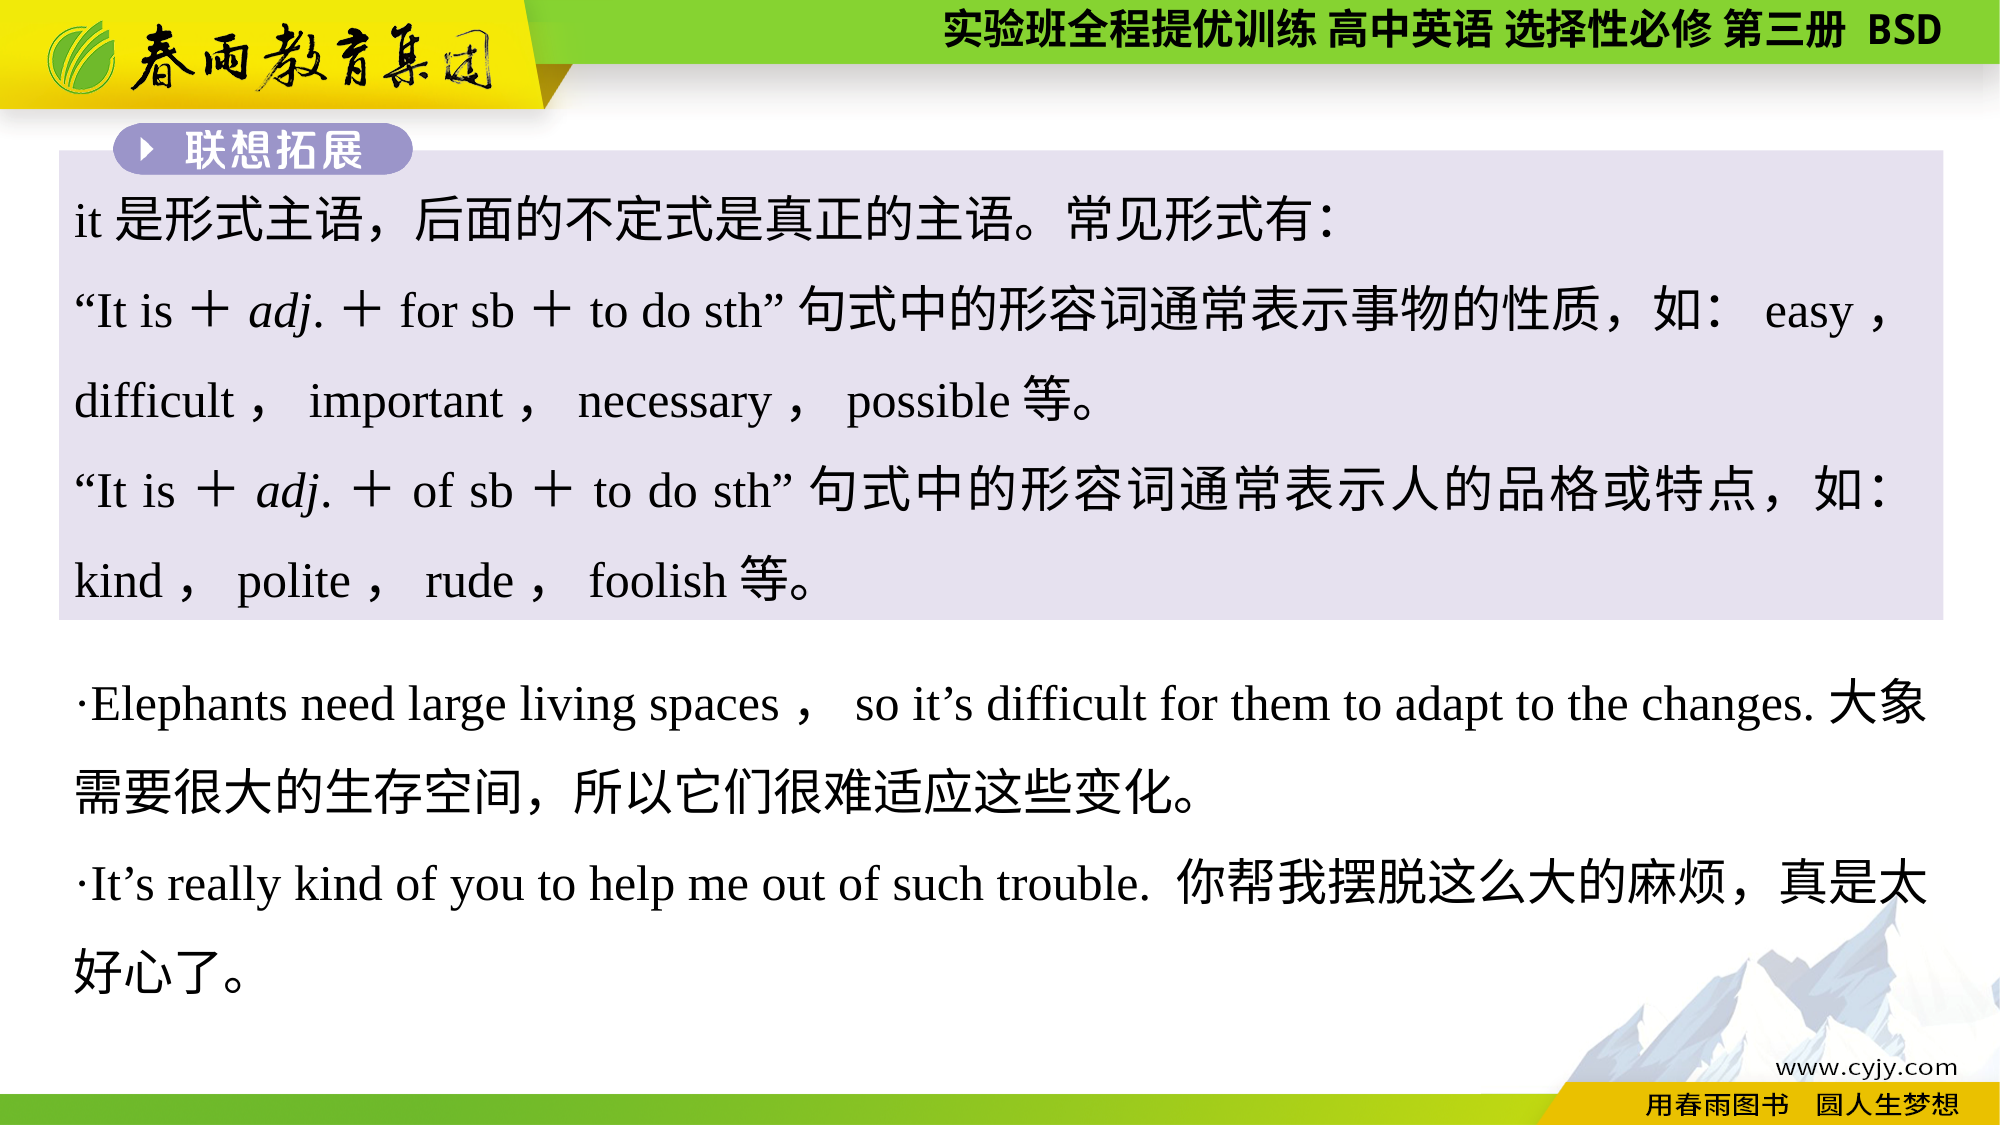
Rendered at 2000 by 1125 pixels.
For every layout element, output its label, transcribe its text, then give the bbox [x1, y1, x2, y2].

list it是形式主语，后面的不定式是真正的主语。常见形式有： “It is＋adj.＋for sb＋to do sth”句式中的形容词通常表示事物的性质，如：easy，difficult，important，necessary，possible等。 “It is＋adj.＋of sb＋to do sth”句式中的形容词通常表示人的品格或特点，如：kind，polite，rude，foolish等。 [59, 150, 1944, 620]
picture [0, 0, 2000, 1125]
text_box ·Elephants need large living spaces，so it’s difficult for them to adapt to the changes.大象需要很大的生存空间，所以它们很难适应这些变化。 ·It’s really kind of you to help me out of such trouble. 你帮我摆脱这么大的麻烦，真是太好心了。 [59, 632, 1944, 1008]
